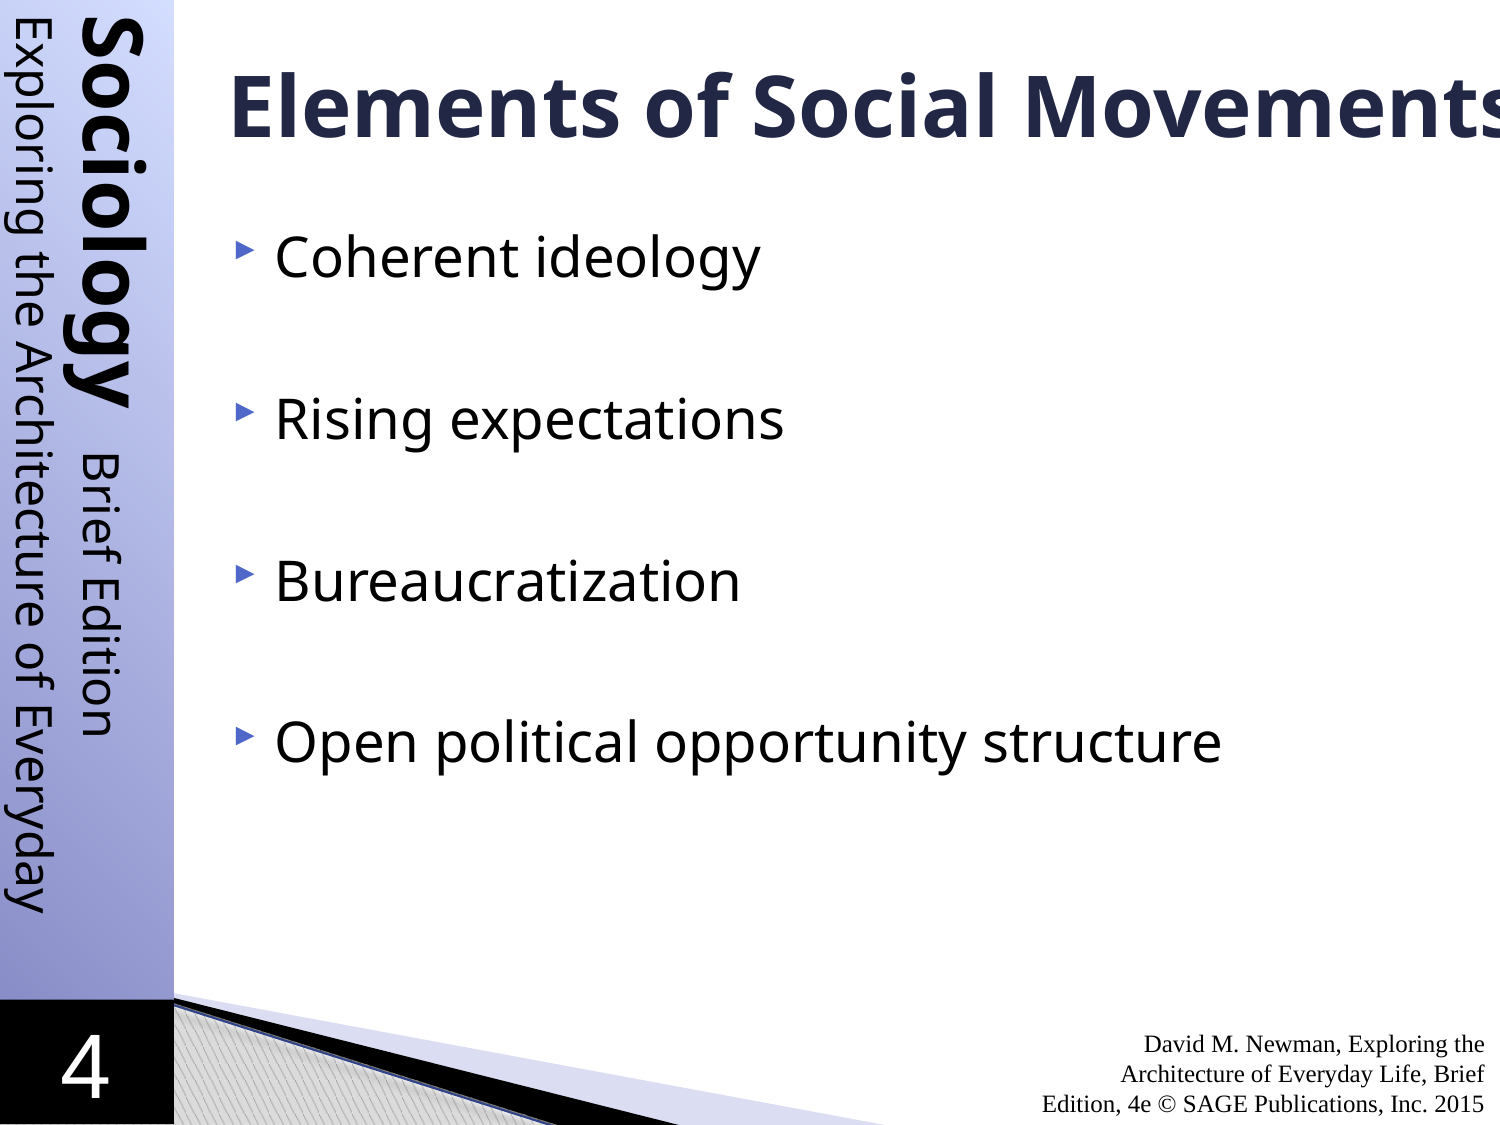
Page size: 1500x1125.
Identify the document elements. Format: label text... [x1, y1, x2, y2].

picture [174, 1003, 558, 1125]
list Coherent ideology Rising expectations Bureaucratization Open political opportunity structure [200, 200, 1475, 838]
footer David M. Newman, Exploring the Architecture of Everyday Life, Brief Edition, 4e © SAGE Publications, Inc. 2015 [1025, 1065, 1500, 1125]
title Elements of Social Movements [212, 0, 1500, 163]
